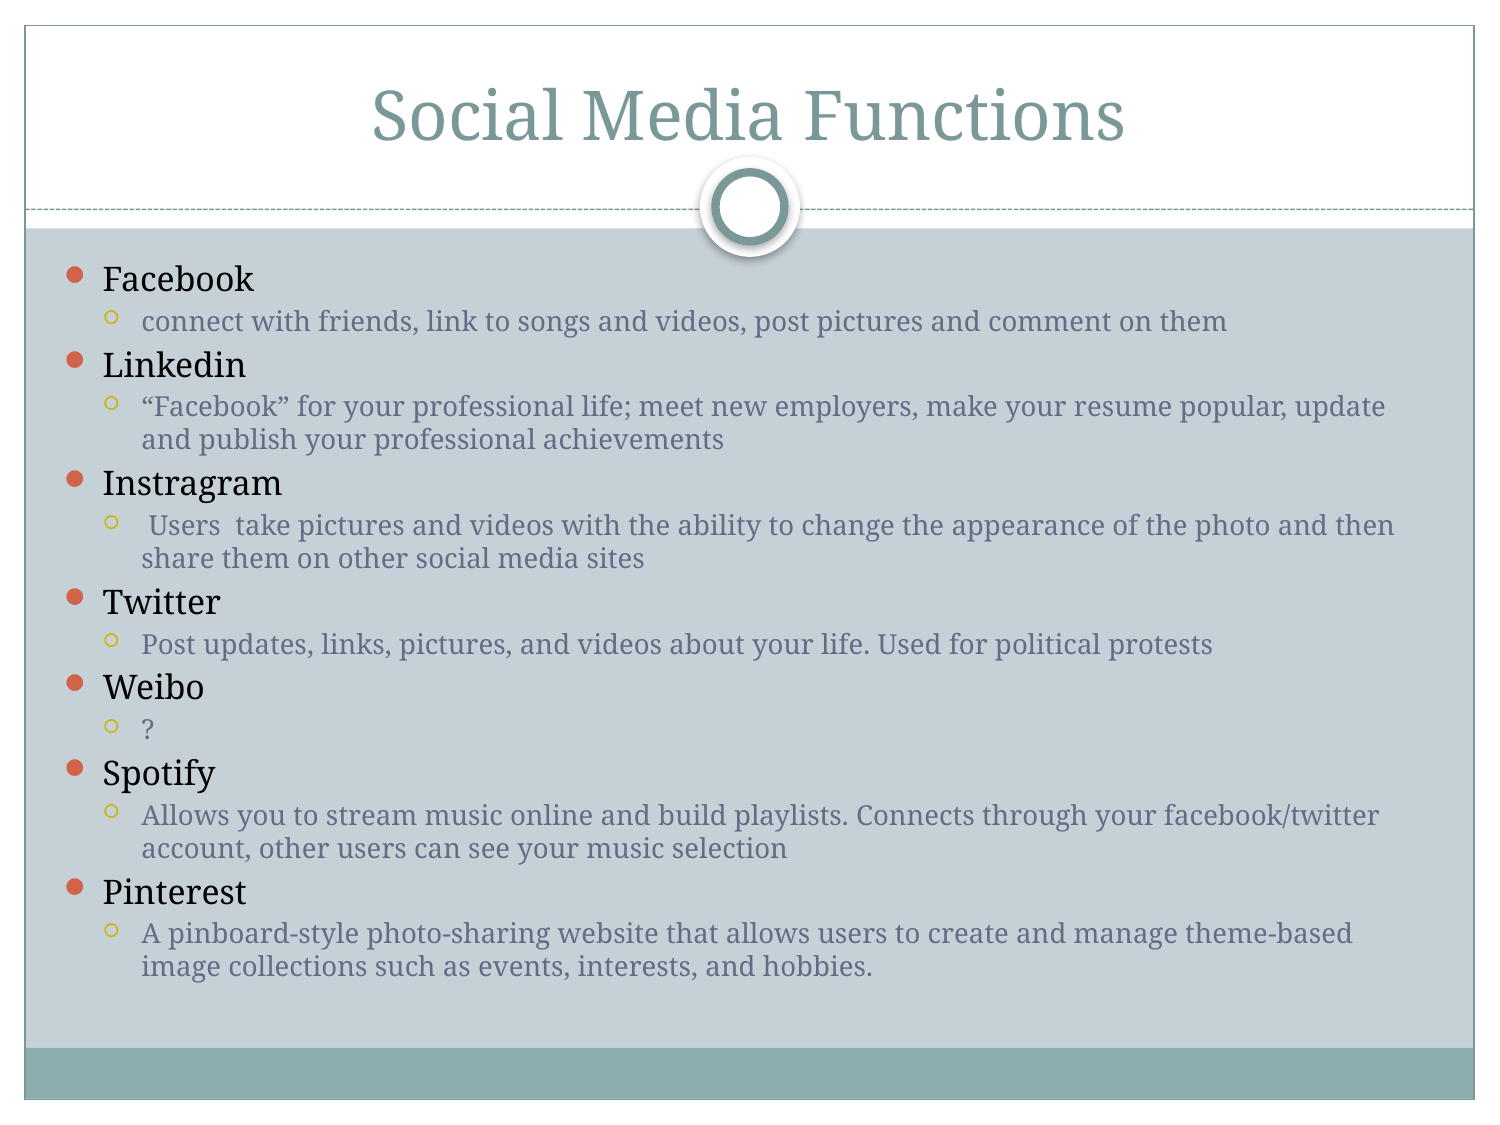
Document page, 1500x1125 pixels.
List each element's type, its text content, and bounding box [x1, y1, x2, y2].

title Social Media Functions [49, 37, 1450, 162]
list Facebook connect with friends, link to songs and videos, post pictures and comment on them Linkedin “Facebook” for your professional life; meet new employers, make your resume popular, update and publish your professional achievements Instragram Users take pictures and videos with the ability to change the appearance of the photo and then share them on other social media sites Twitter Post updates, links, pictures, and videos about your life. Used for political protests Weibo ? Spotify Allows you to stream music online and build playlists. Connects through your facebook/twitter account, other users can see your music selection Pinterest A pinboard-style photo-sharing website that allows users to create and manage theme-based image collections such as events, interests, and hobbies. [49, 250, 1445, 1001]
